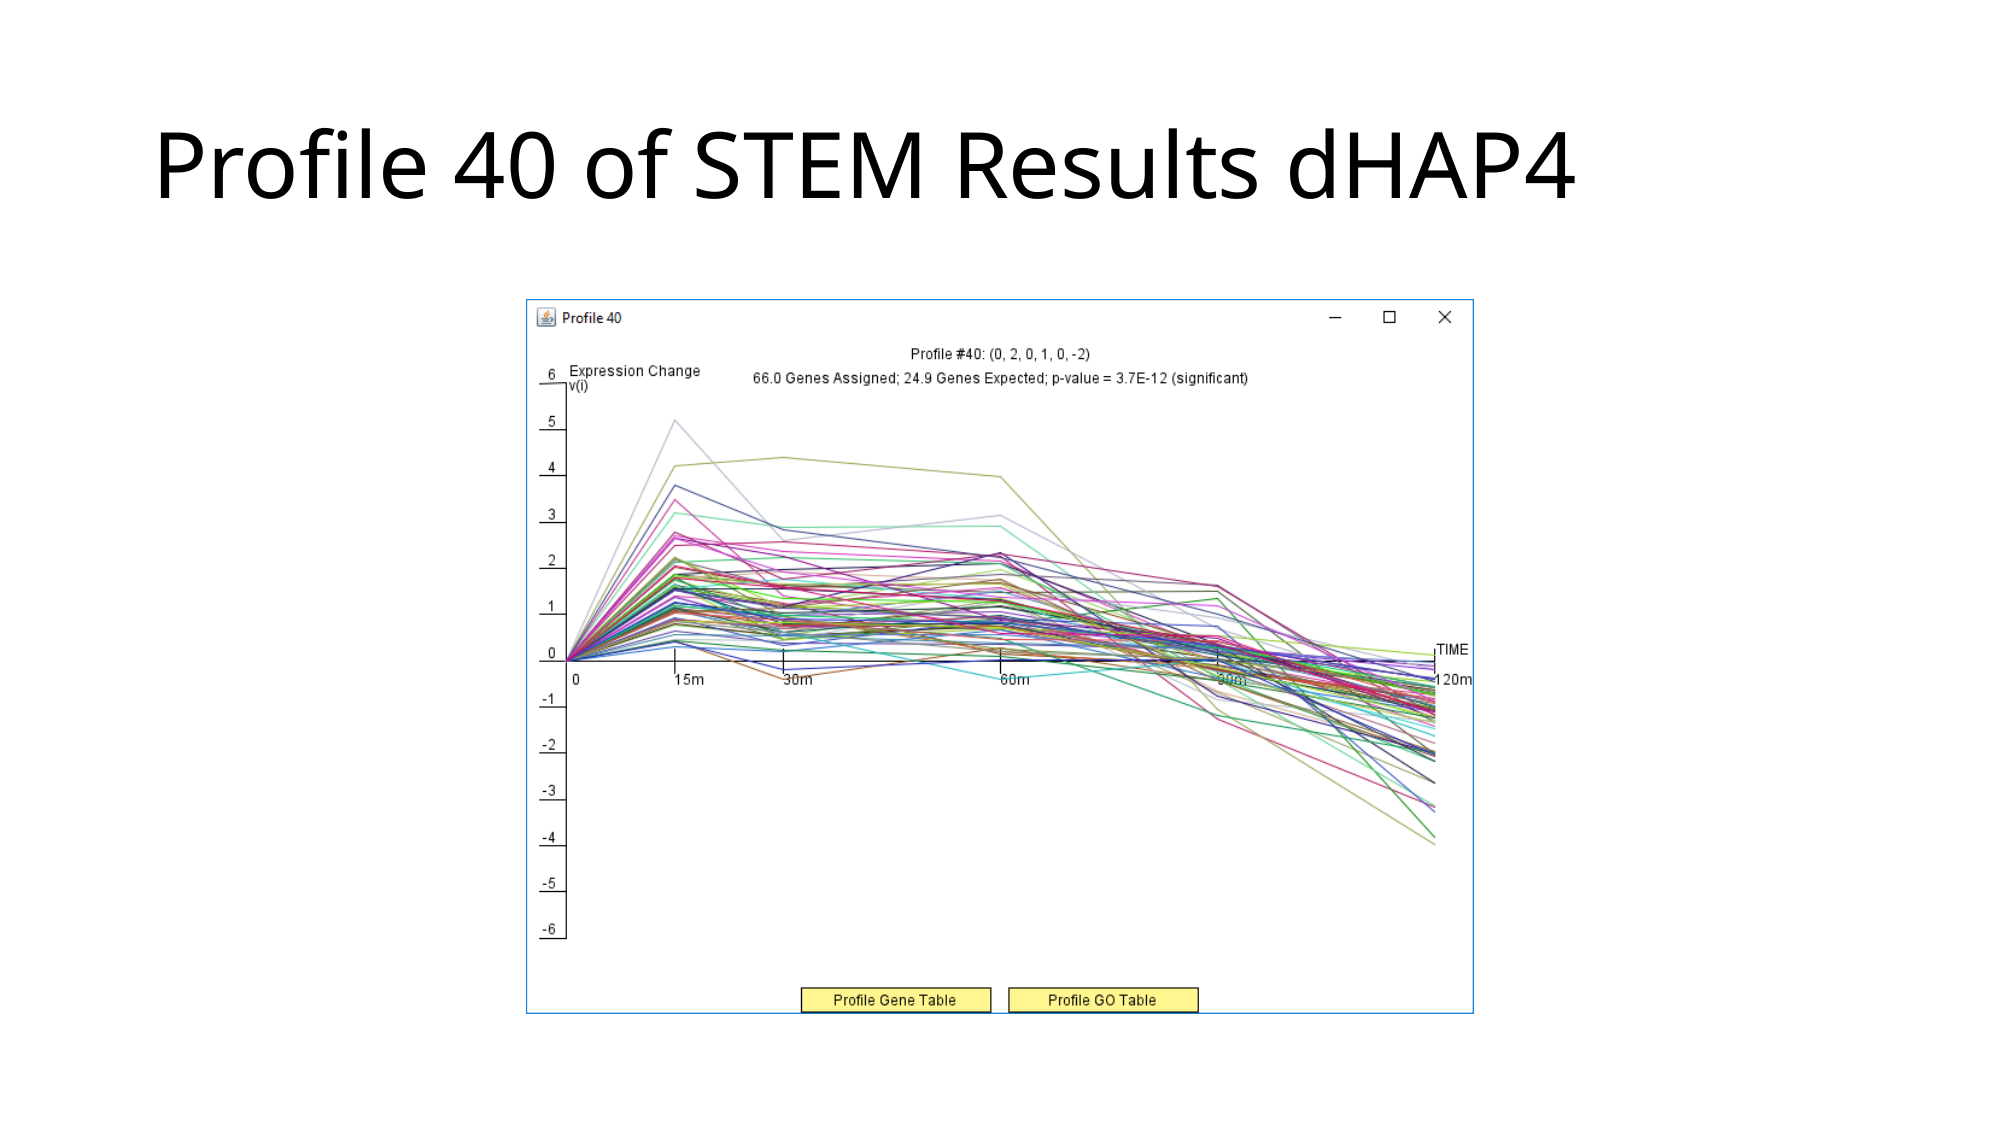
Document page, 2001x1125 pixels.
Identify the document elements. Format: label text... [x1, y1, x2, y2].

title Profile 40 of STEM Results dHAP4 [137, 59, 1863, 278]
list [526, 299, 1474, 1014]
